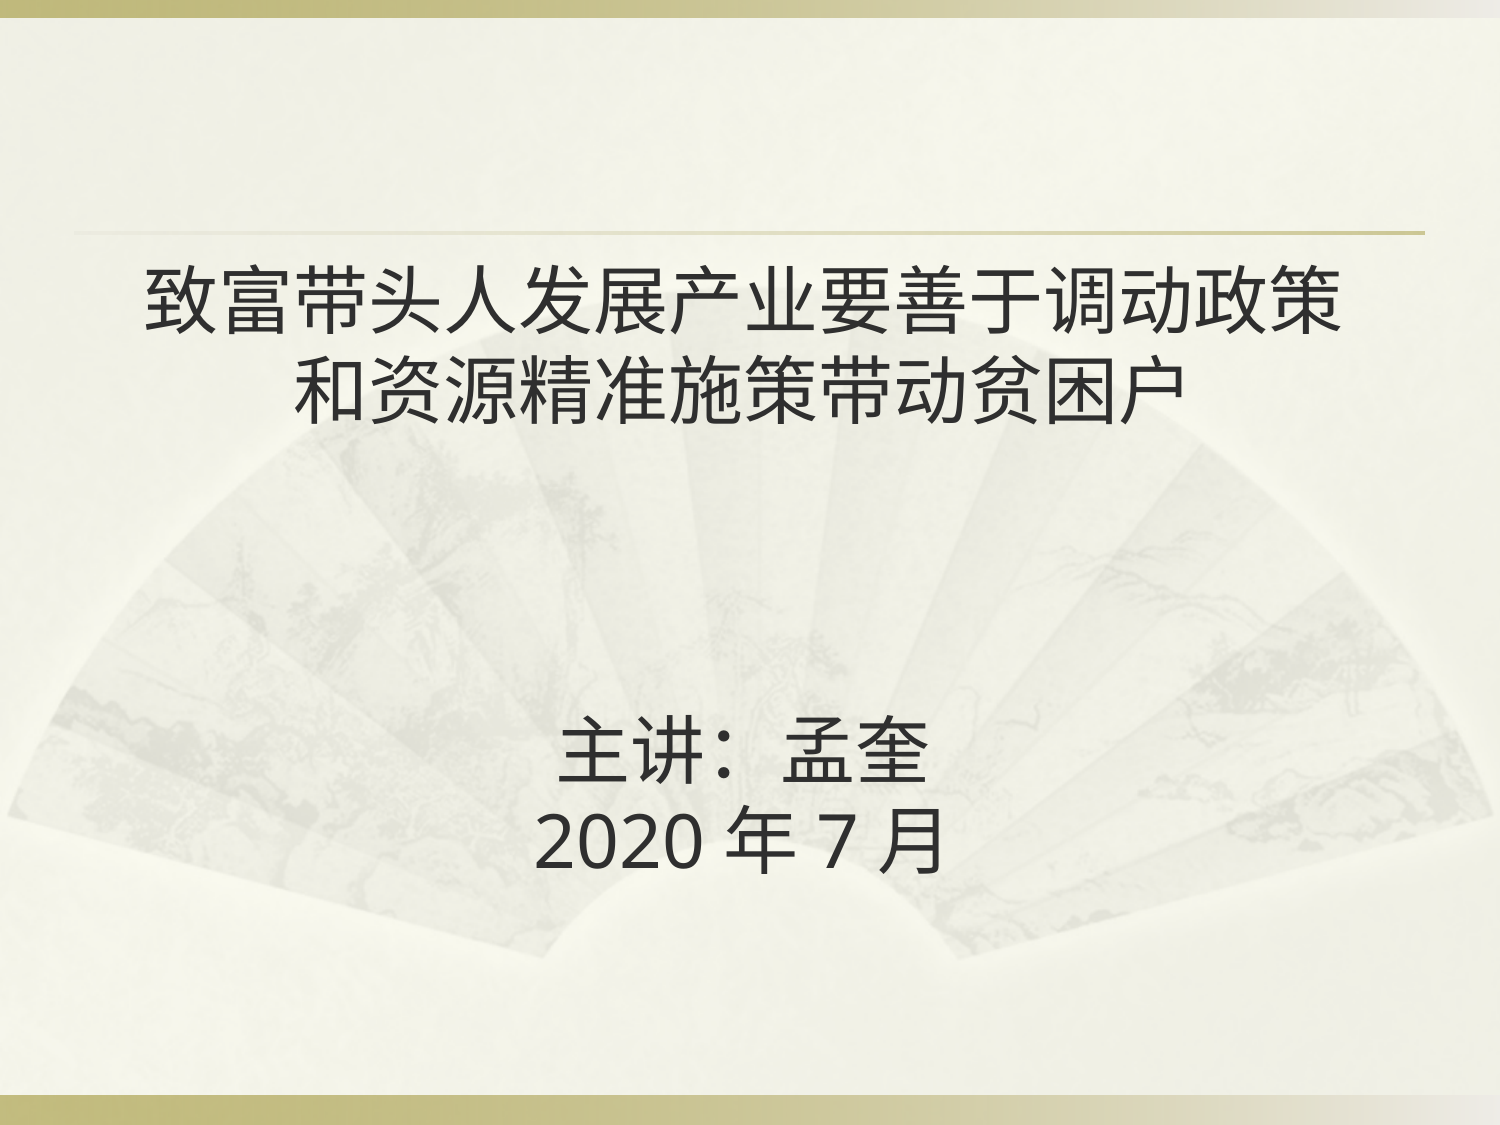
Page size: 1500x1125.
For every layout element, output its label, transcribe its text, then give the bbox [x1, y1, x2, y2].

title 致富带头人发展产业要善于调动政策 和资源精准施策带动贫困户 主讲：孟奎 2020年7月 [75, 90, 1412, 1047]
